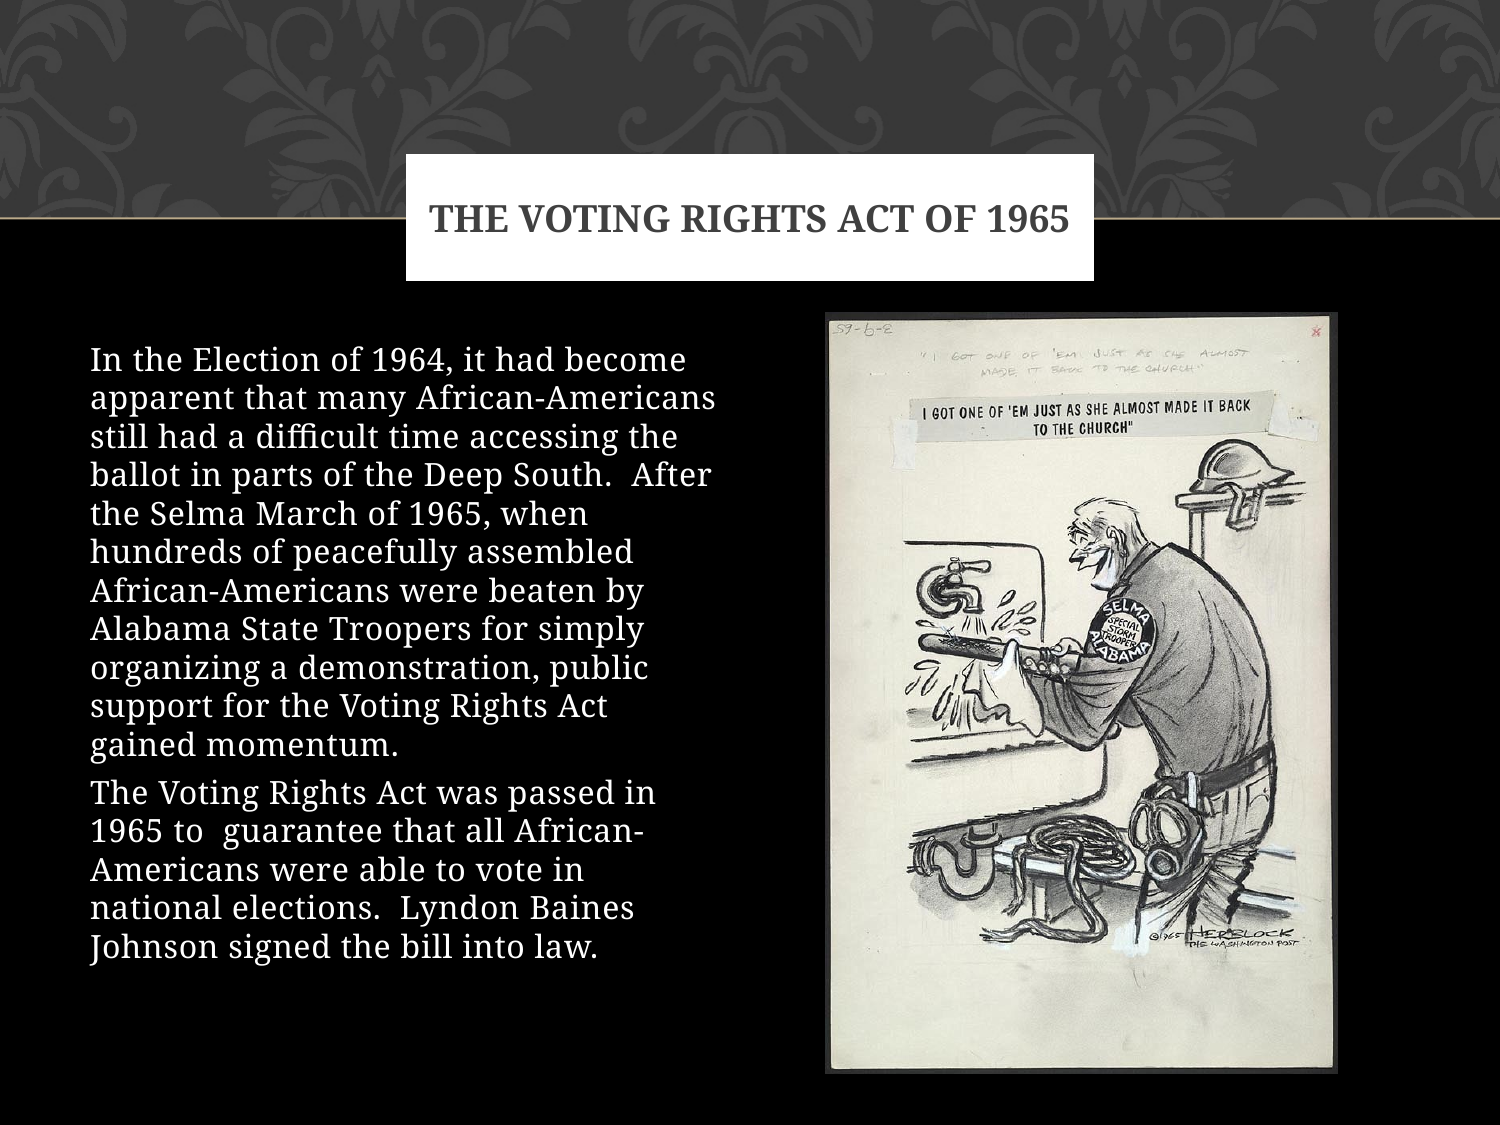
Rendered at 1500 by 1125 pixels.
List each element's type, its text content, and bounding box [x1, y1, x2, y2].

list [824, 312, 1338, 1075]
title The voting rights act of 1965 [406, 154, 1094, 281]
list In the Election of 1964, it had become apparent that many African-Americans still had a difficult time accessing the ballot in parts of the Deep South. After the Selma March of 1965, when hundreds of peacefully assembled African-Americans were beaten by Alabama State Troopers for simply organizing a demonstration, public support for the Voting Rights Act gained momentum. The Voting Rights Act was passed in 1965 to guarantee that all African-Americans were able to vote in national elections. Lyndon Baines Johnson signed the bill into law. [75, 331, 735, 989]
